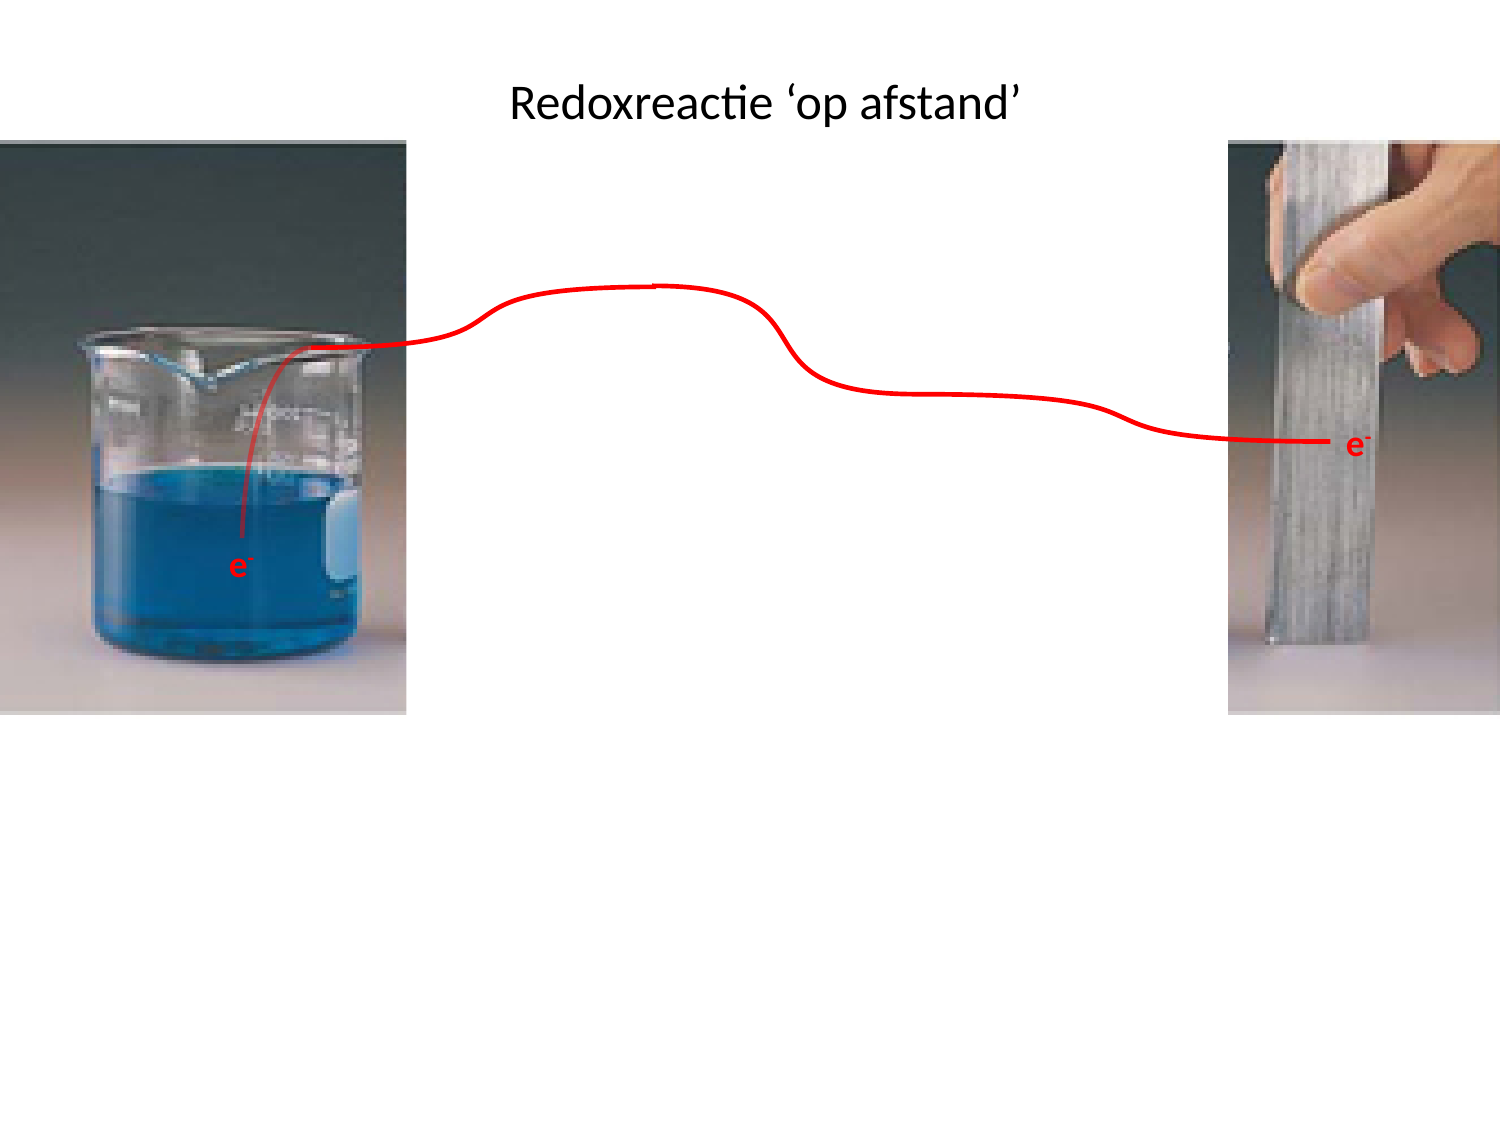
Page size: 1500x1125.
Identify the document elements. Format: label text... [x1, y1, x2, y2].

picture [0, 137, 407, 719]
text_box Redoxreactie ‘op afstand’ [494, 62, 1038, 138]
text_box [652, 285, 918, 395]
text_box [916, 394, 1331, 442]
picture [1228, 137, 1500, 719]
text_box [311, 286, 652, 348]
